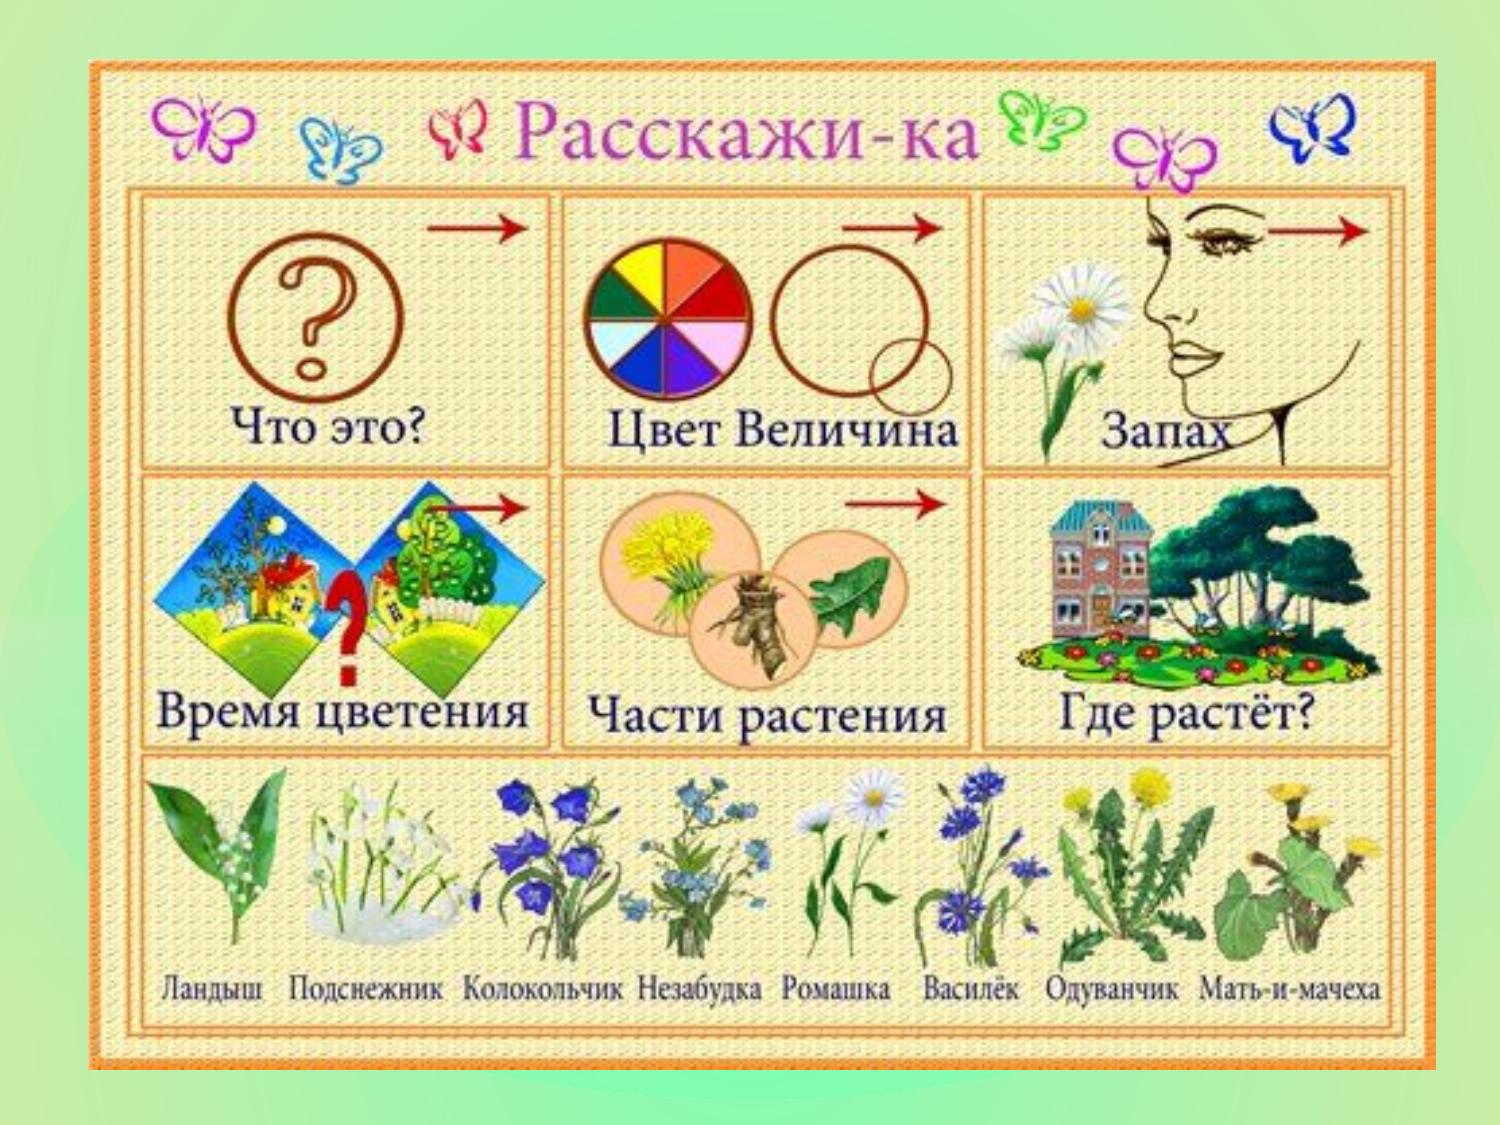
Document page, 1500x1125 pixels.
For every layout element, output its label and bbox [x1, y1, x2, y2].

picture [88, 59, 1436, 1070]
